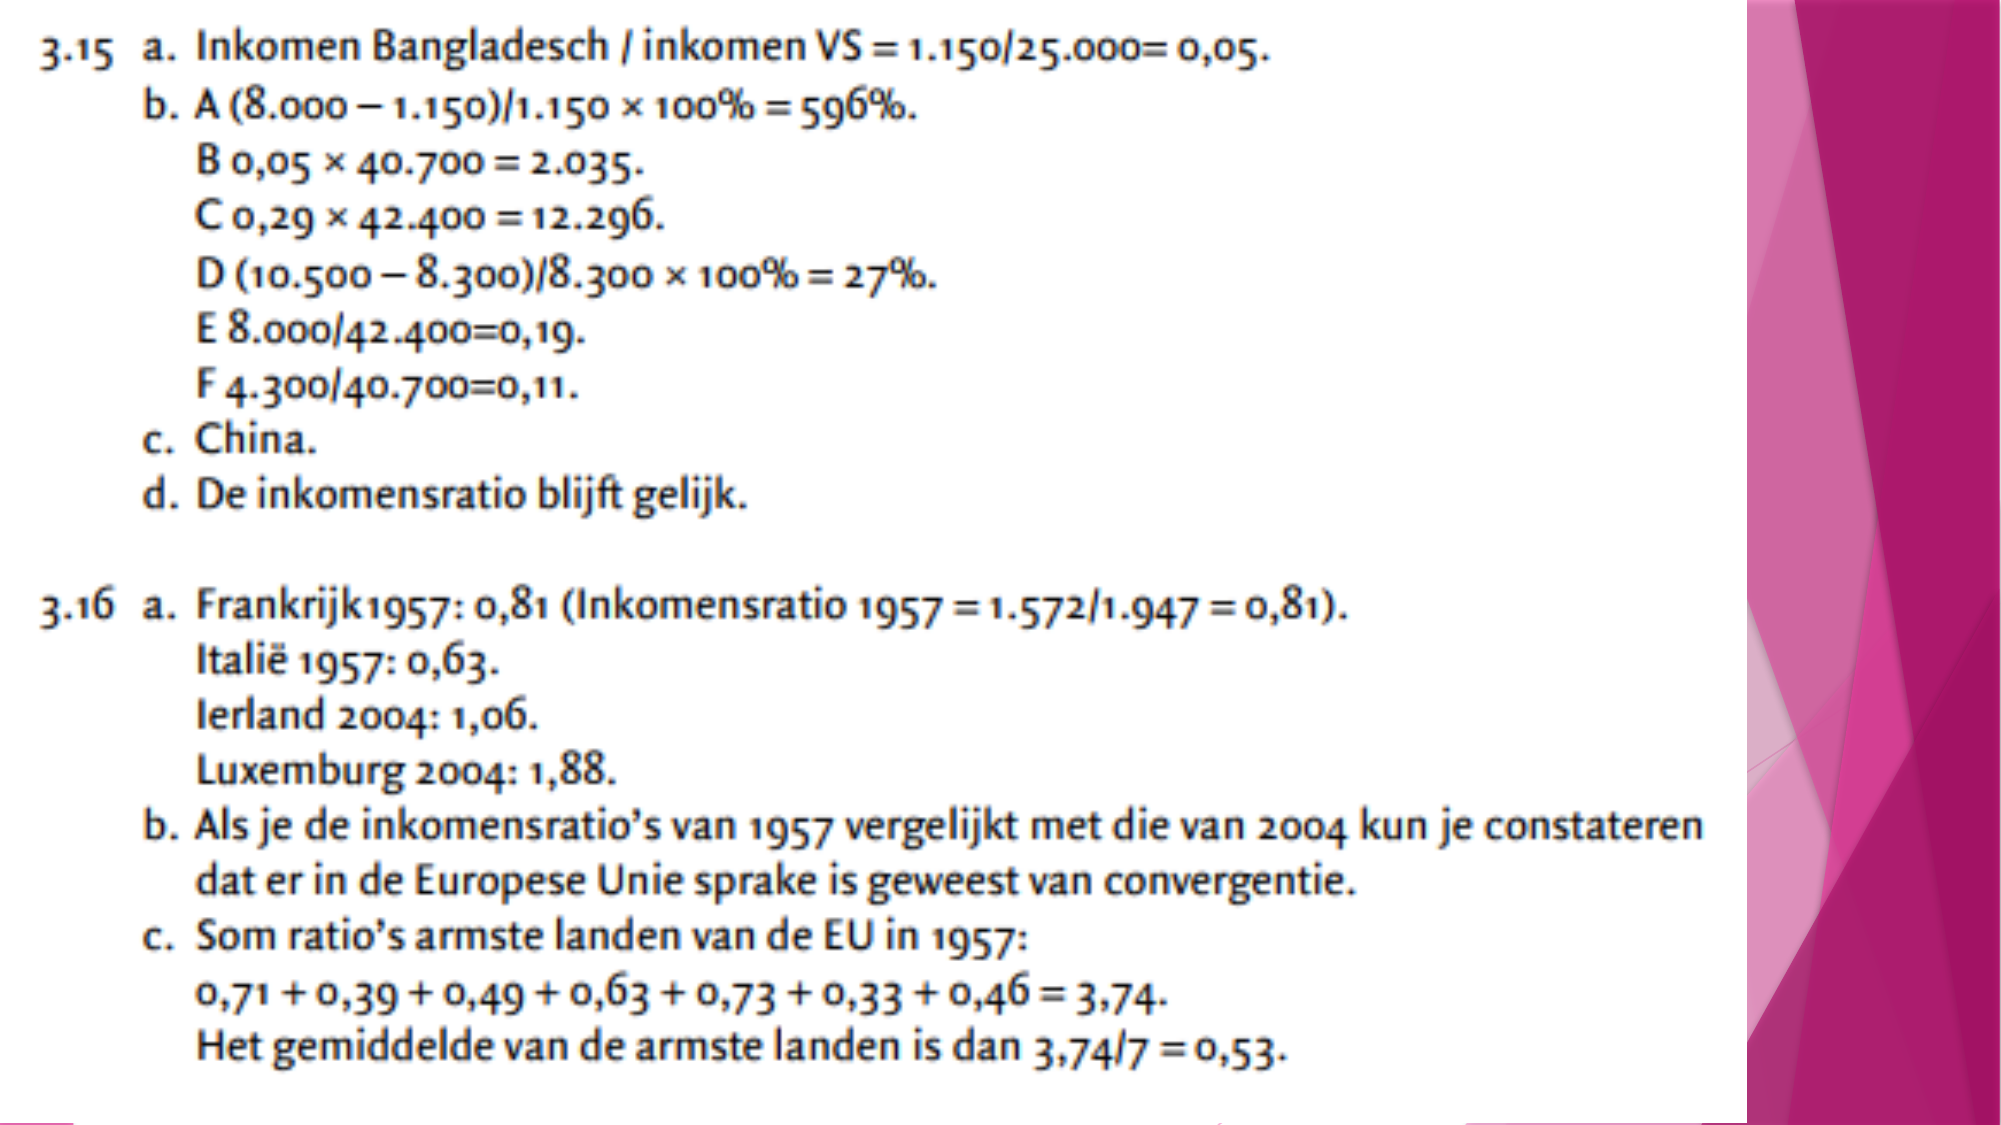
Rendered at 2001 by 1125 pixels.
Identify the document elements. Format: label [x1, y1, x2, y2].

picture [0, 0, 1748, 1124]
